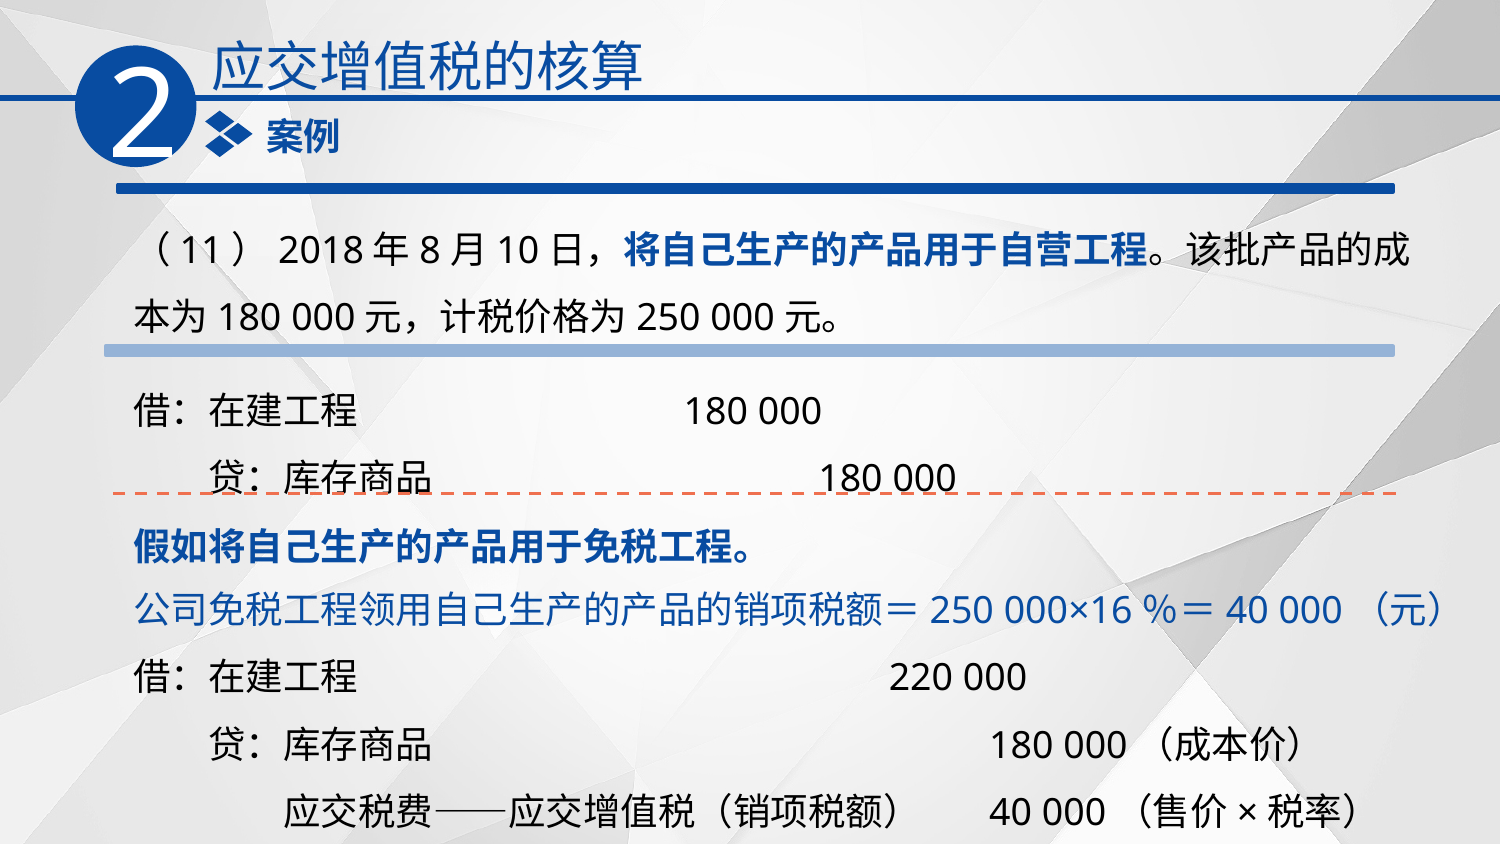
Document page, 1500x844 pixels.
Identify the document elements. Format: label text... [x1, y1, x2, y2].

text_box [105, 346, 1393, 356]
text_box [118, 184, 1393, 193]
text_box 2 [84, 107, 203, 171]
text_box 2 [84, 45, 203, 97]
text_box [205, 135, 235, 158]
text_box 公司免税工程领用自己生产的产品的销项税额＝250 000×16％＝40 000（元） 借：在建工程 220 000 贷：库存商品 180 000（成本价） 应交税费——应交增值税（销项税额） 40 000（售价×税率） [118, 555, 1500, 841]
picture [0, 101, 1500, 844]
text_box [75, 107, 84, 138]
text_box 应交增值税的核算 [198, 37, 697, 92]
text_box [75, 74, 84, 97]
text_box （11）2018年8月10日，将自己生产的产品用于自营工程。该批产品的成本为180 000元，计税价格为250 000元。 [118, 195, 1454, 346]
text_box 案例 [253, 107, 354, 164]
text_box [223, 122, 253, 145]
picture [0, 0, 1500, 95]
text_box 借：在建工程 180 000 贷：库存商品 180 000 [118, 356, 1393, 492]
text_box [205, 110, 235, 133]
text_box 假如将自己生产的产品用于免税工程。 [118, 493, 1454, 576]
